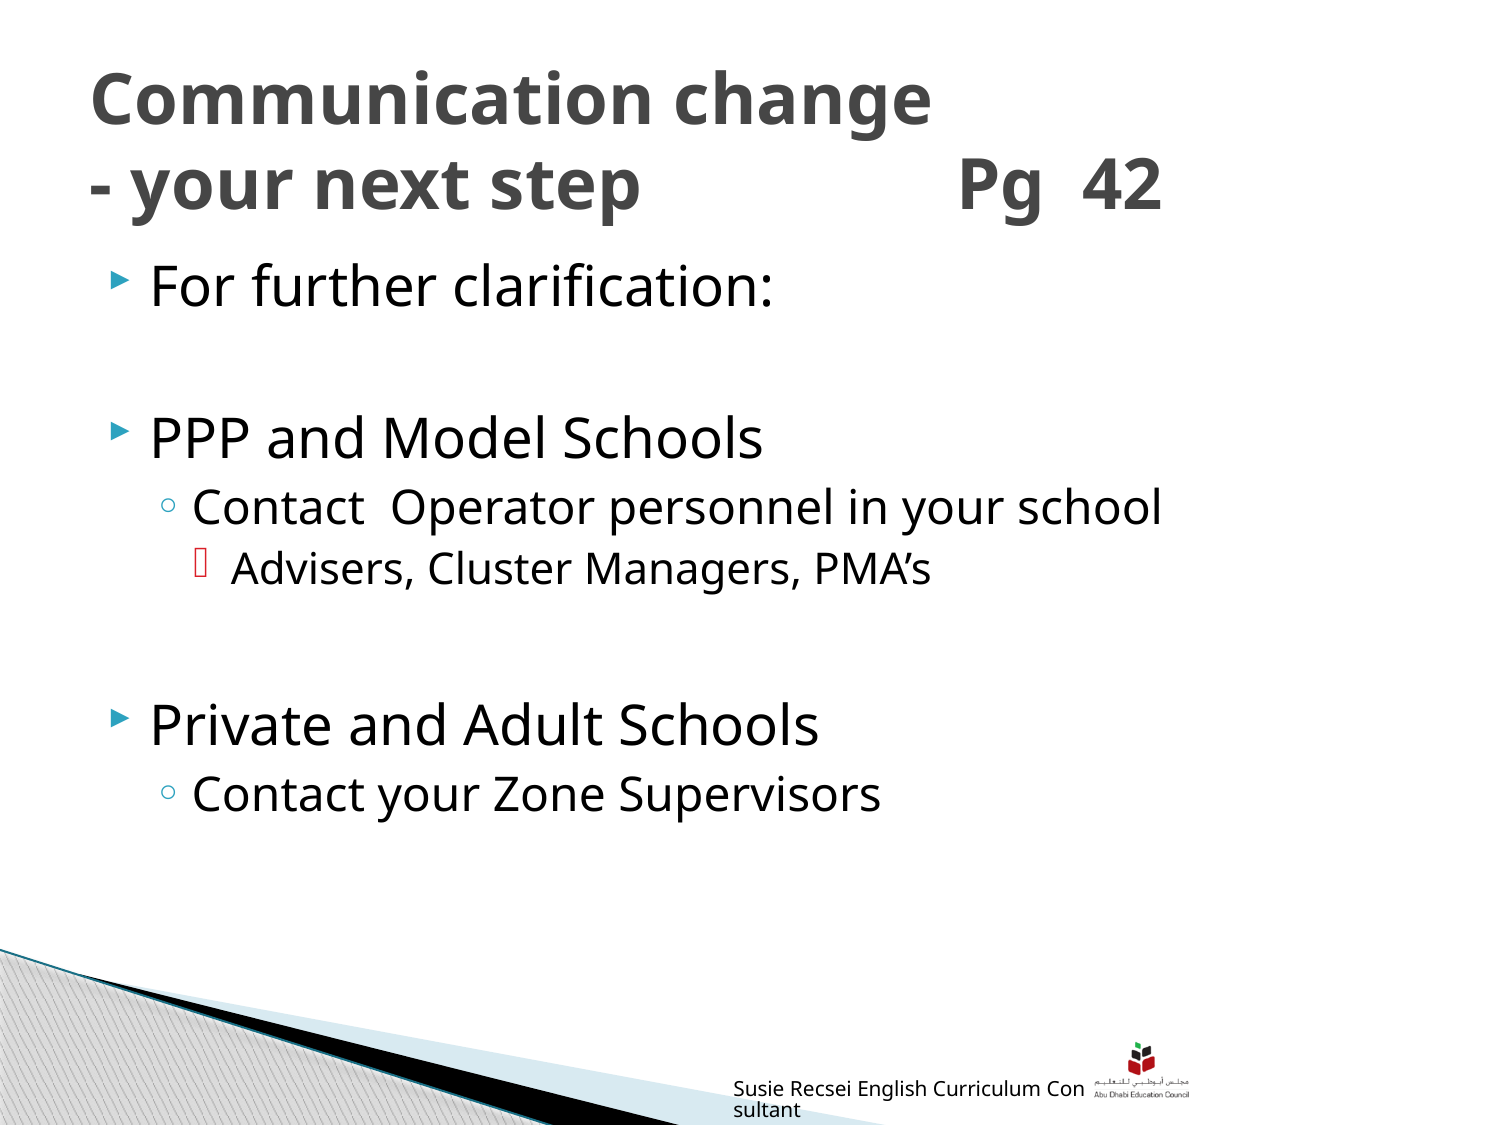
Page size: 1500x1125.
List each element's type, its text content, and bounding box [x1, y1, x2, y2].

footer Susie Recsei English Curriculum Consultant [718, 1051, 1084, 1112]
title Communication change - your next step Pg 42 [75, 45, 1425, 233]
list For further clarification: PPP and Model Schools Contact Operator personnel in your school Advisers, Cluster Managers, PMA’s Private and Adult Schools Contact your Zone Supervisors [75, 243, 1425, 986]
picture [1087, 1037, 1195, 1104]
